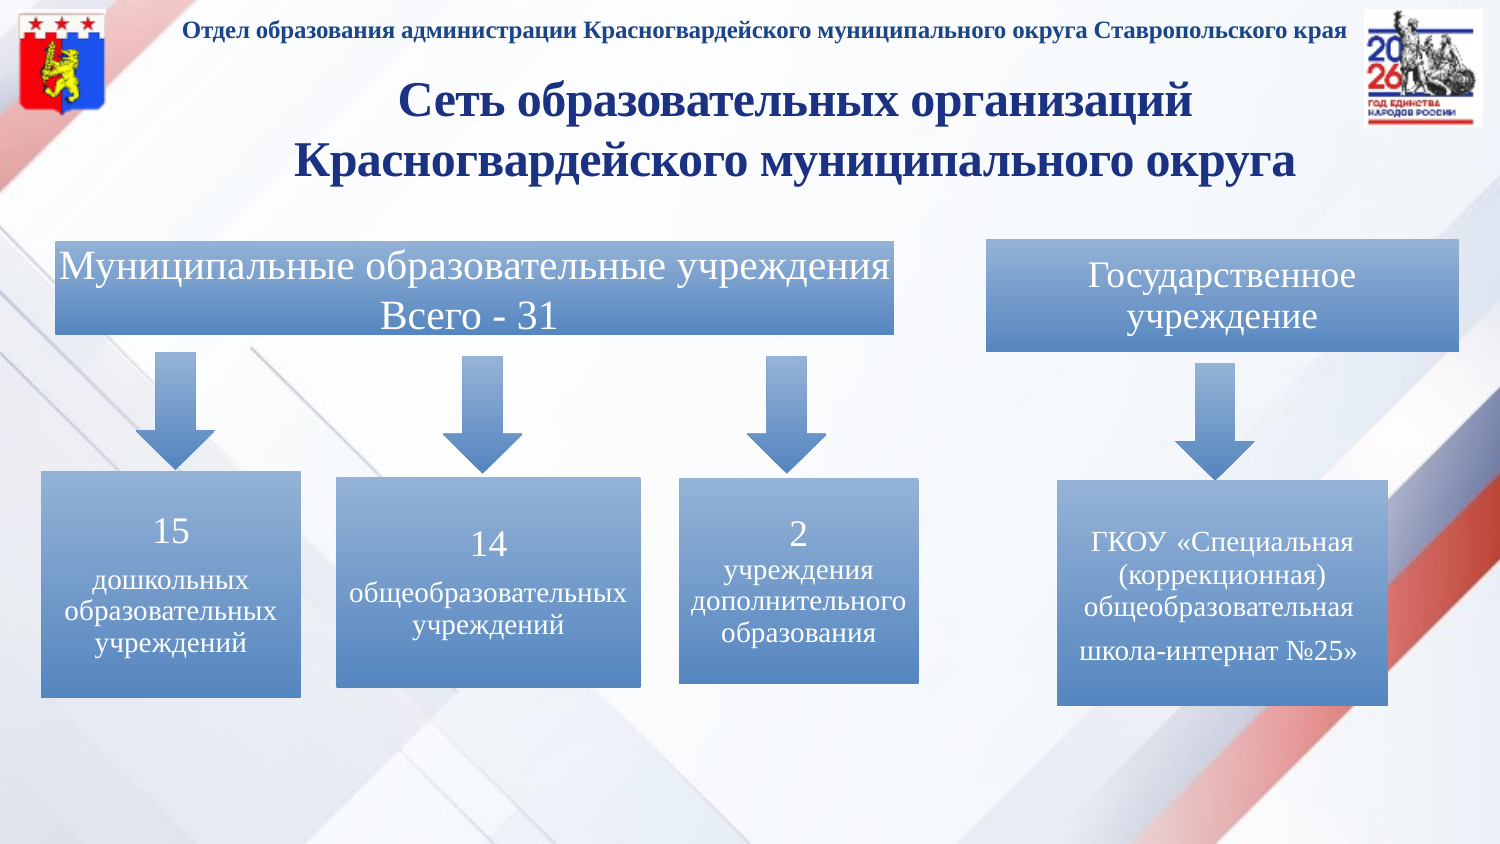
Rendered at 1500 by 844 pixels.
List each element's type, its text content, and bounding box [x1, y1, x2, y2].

text_box [1175, 362, 1255, 480]
picture [0, 0, 1500, 844]
text_box Отдел образования администрации Красногвардейского муниципального округа Ставропольского края [122, 11, 1363, 76]
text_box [40, 197, 928, 741]
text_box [1056, 480, 1389, 706]
text_box Сеть образовательных организаций Красногвардейского муниципального округа [156, 76, 1371, 187]
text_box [985, 239, 1459, 353]
